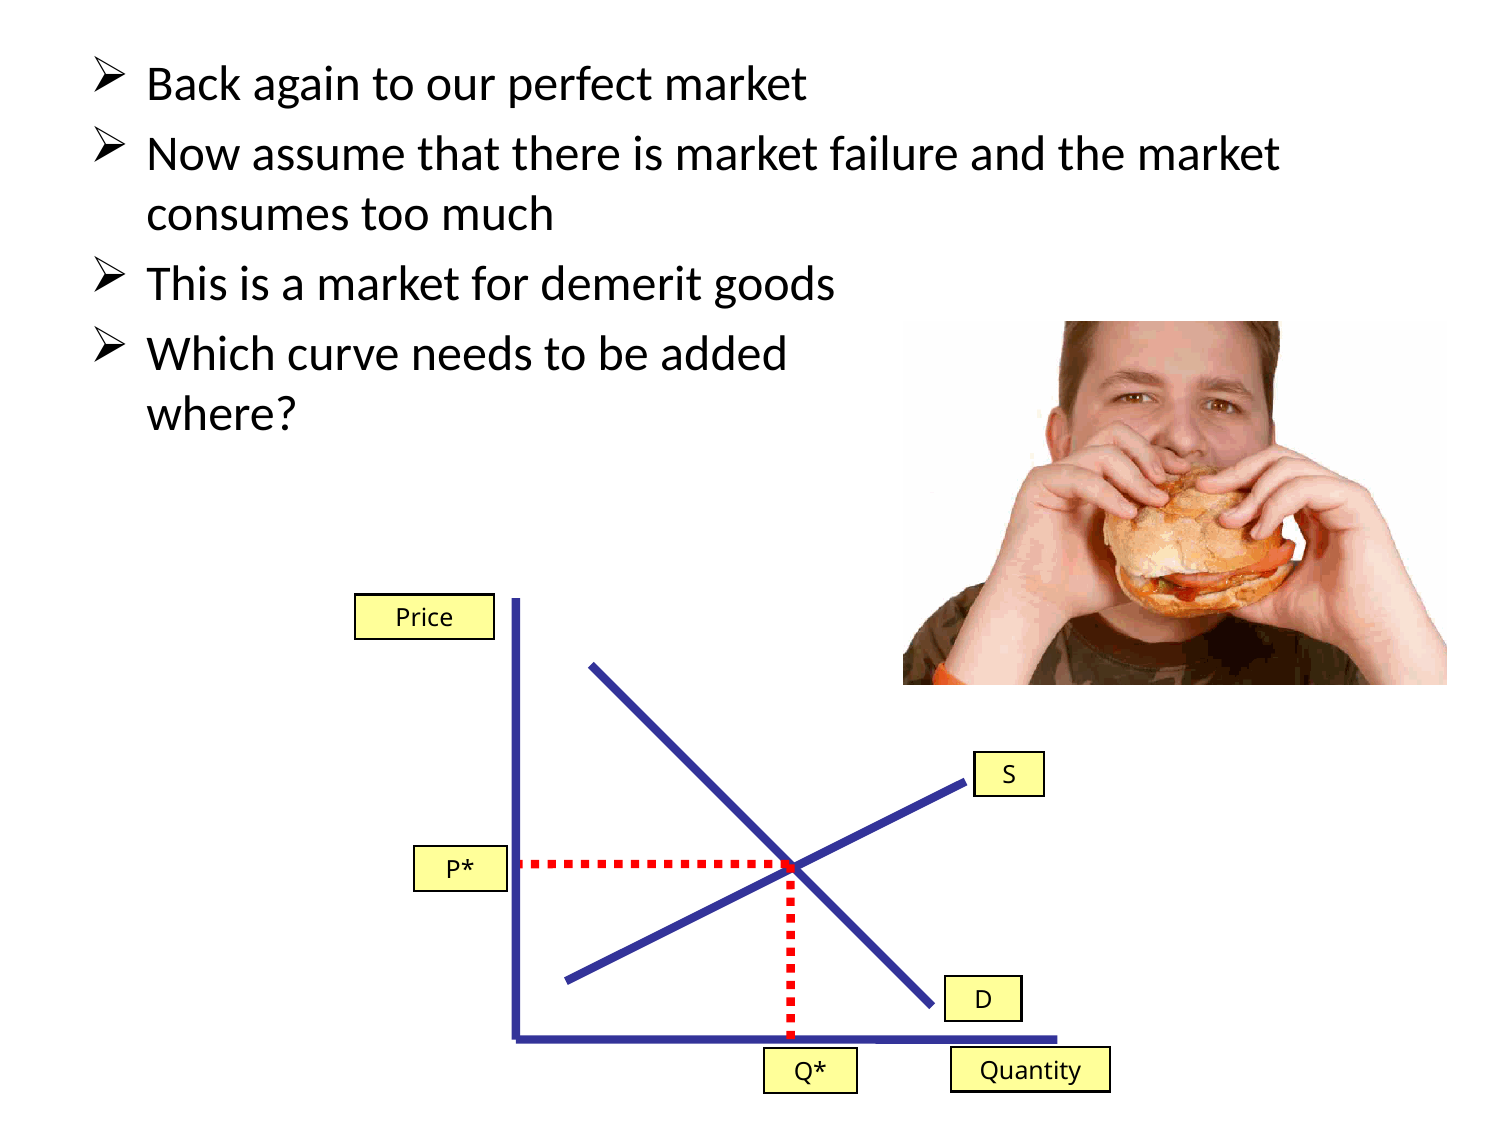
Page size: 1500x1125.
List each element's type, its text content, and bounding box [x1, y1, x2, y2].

text_box Price [354, 594, 495, 640]
text_box P* [413, 846, 507, 891]
text_box D [945, 976, 1022, 1021]
list Back again to our perfect market Now assume that there is market failure and the market consumes too much This is a market for demerit goods Which curve needs to be added and where? [75, 42, 1425, 1005]
picture [903, 321, 1448, 686]
text_box Q* [763, 1047, 858, 1093]
text_box S [974, 751, 1044, 797]
text_box Quantity [950, 1046, 1111, 1092]
